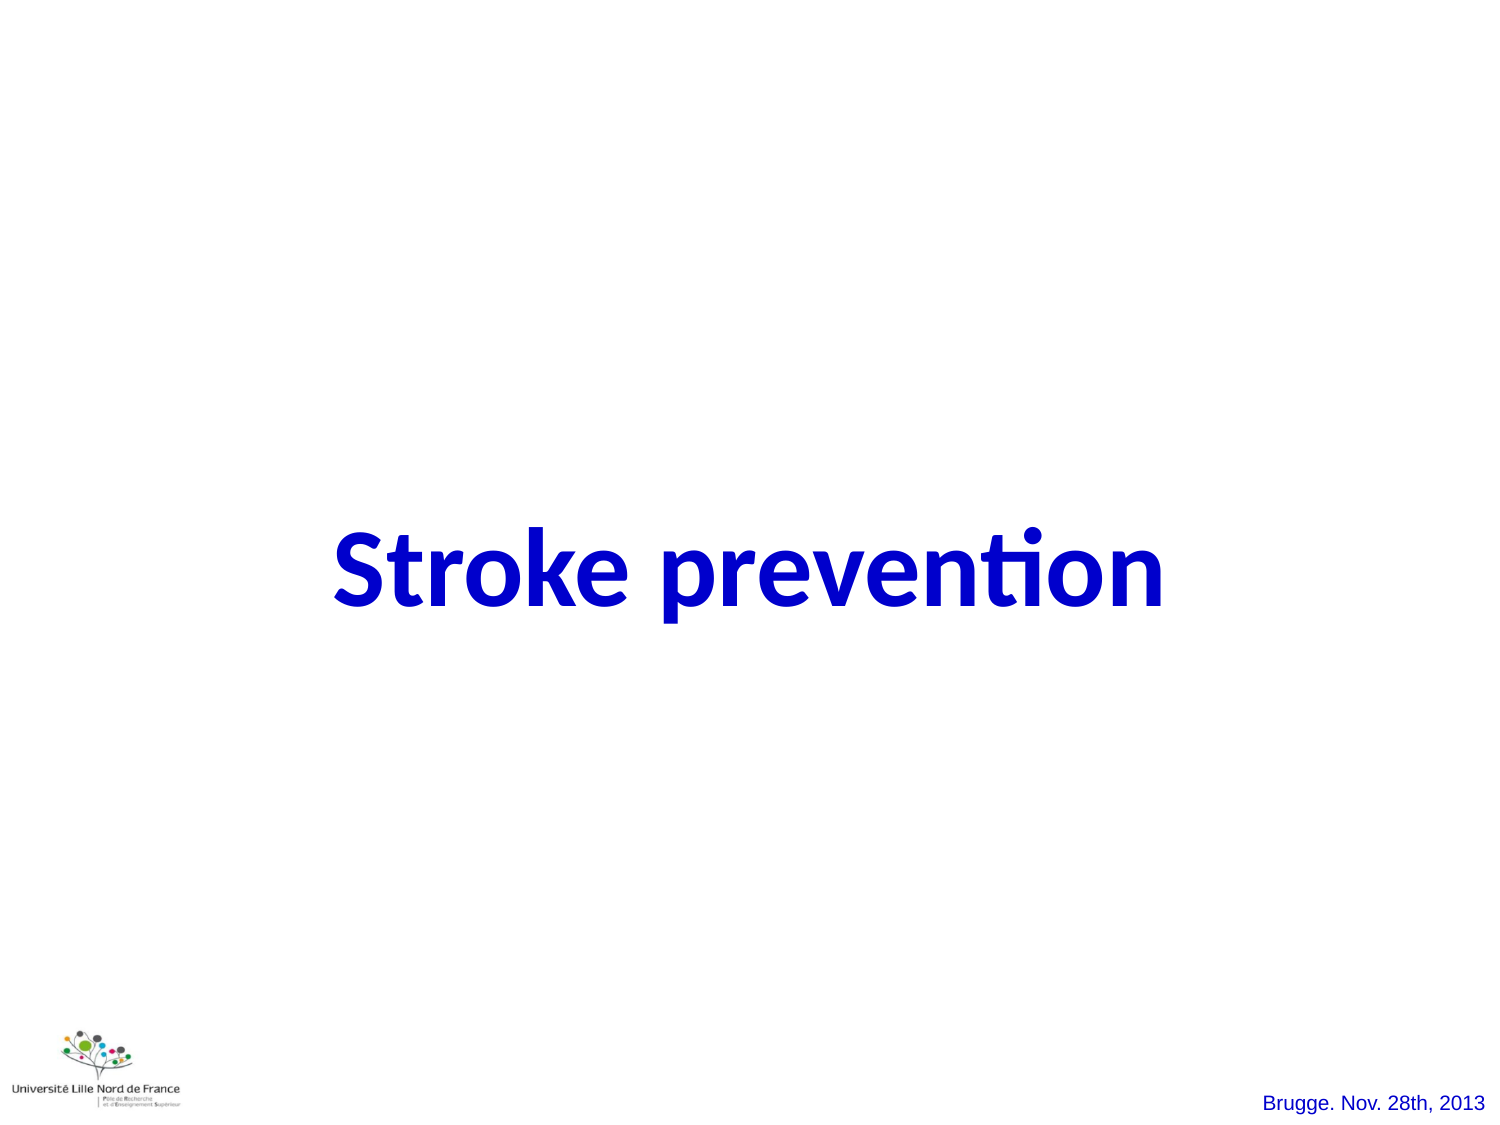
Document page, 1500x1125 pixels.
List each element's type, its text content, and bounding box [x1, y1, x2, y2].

picture [11, 1011, 183, 1123]
title Stroke prevention [182, 467, 1318, 656]
